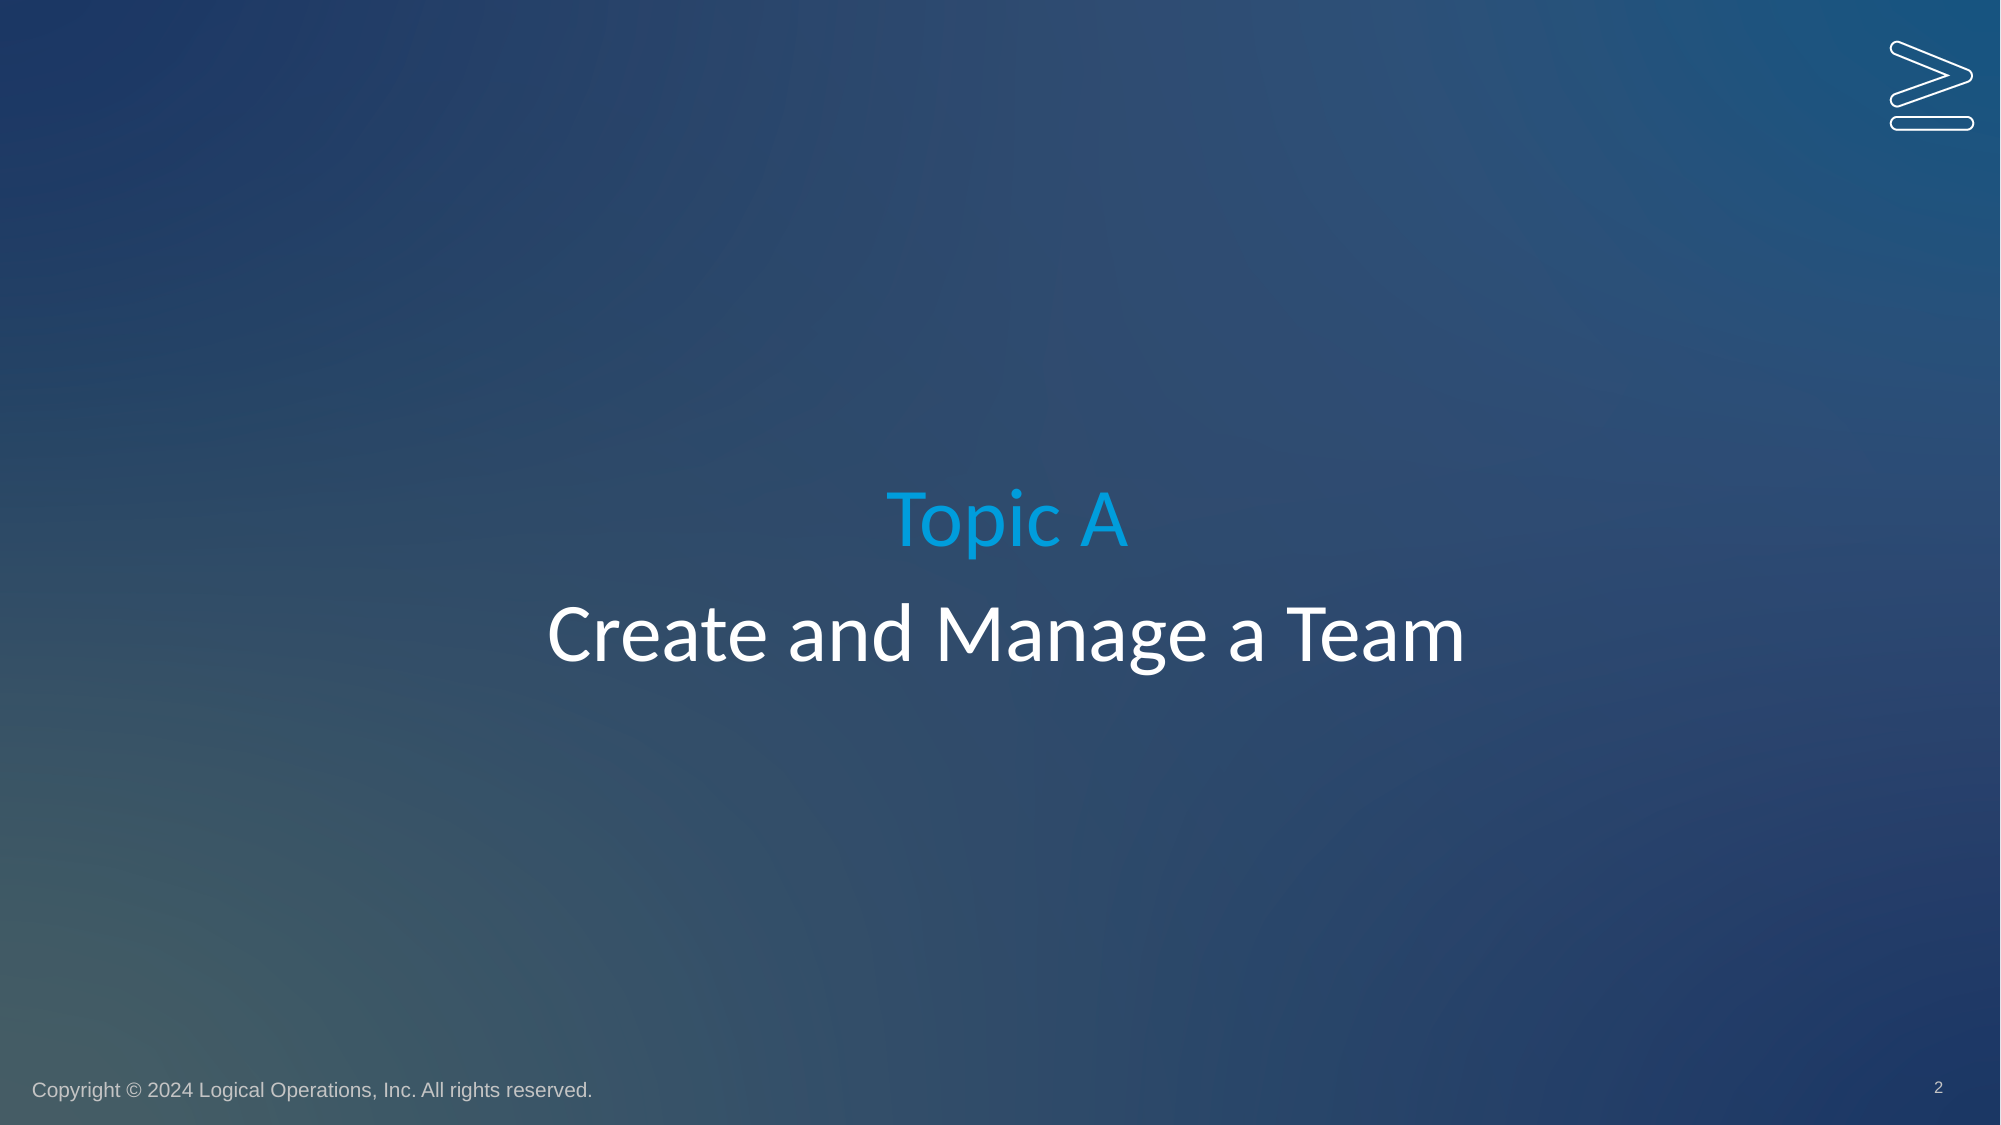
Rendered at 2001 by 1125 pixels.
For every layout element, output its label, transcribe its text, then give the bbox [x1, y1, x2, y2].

list Topic A [157, 324, 1858, 571]
slide_number 2 [1491, 1057, 1959, 1118]
picture [0, 0, 2001, 1125]
title Create and Manage a Team [157, 571, 1858, 795]
